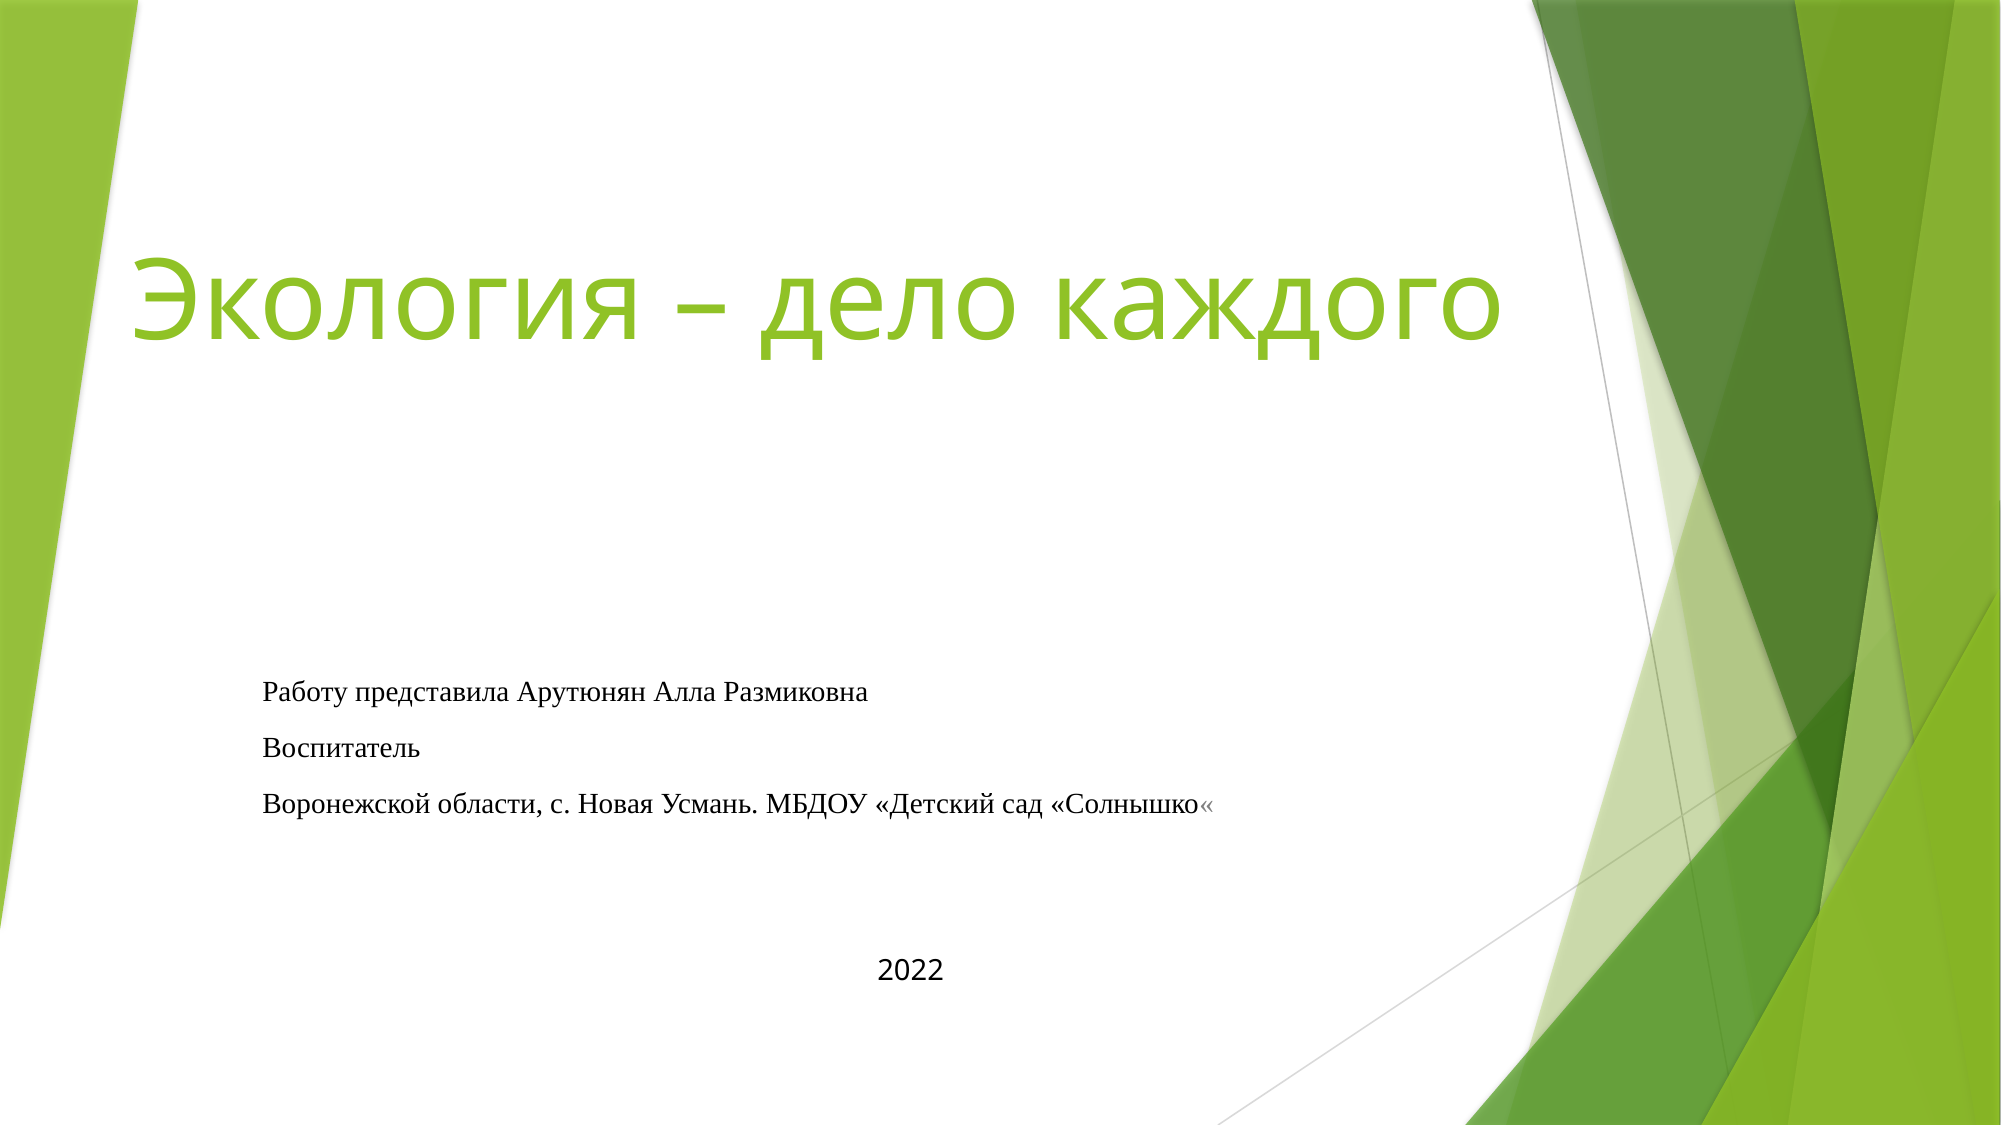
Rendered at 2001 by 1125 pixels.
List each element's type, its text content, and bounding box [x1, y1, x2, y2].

title Экология – дело каждого [89, 204, 1522, 370]
subtitle Работу представила Арутюнян Алла Размиковна Воспитатель Воронежской области, с. Новая Усмань. МБДОУ «Детский сад «Солнышко« 2022 [247, 664, 1613, 1037]
